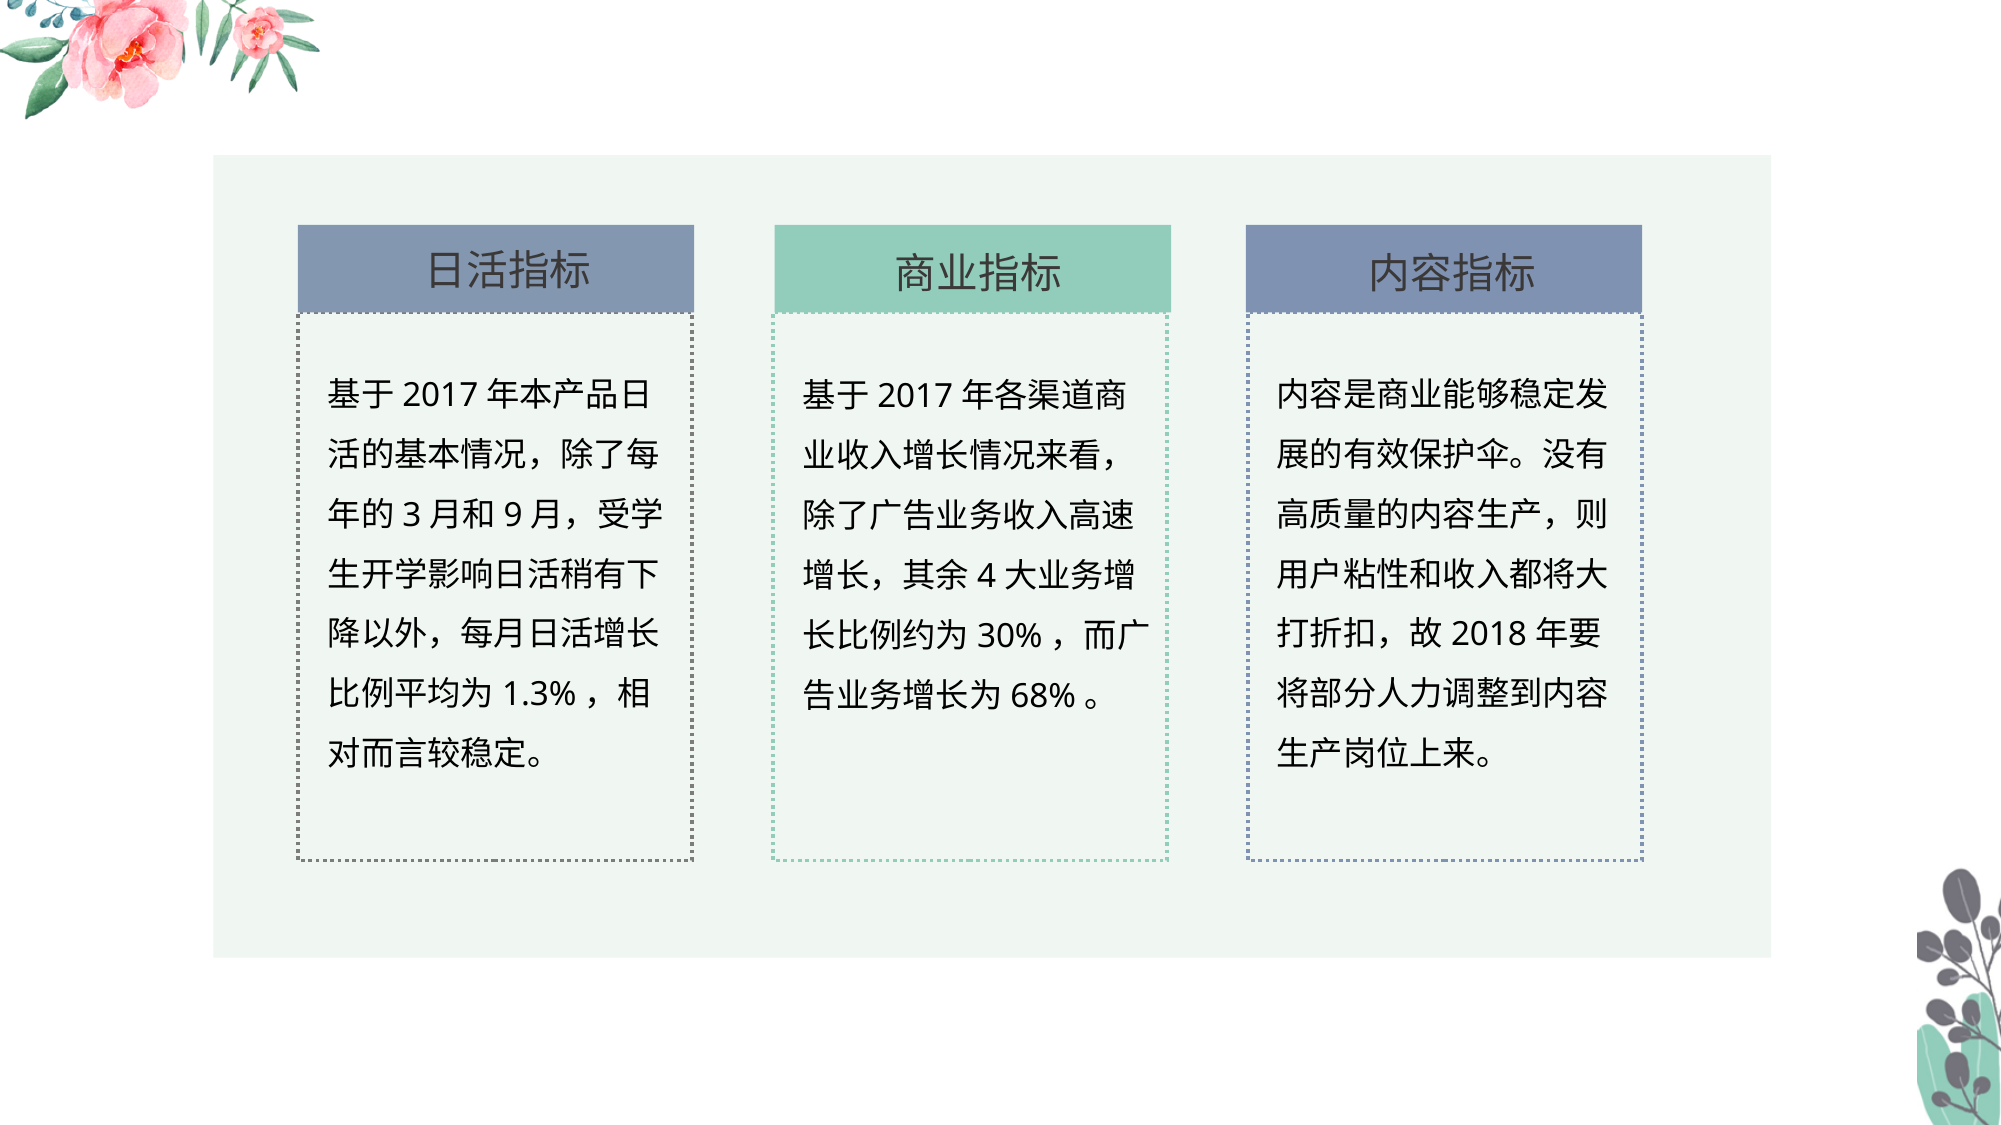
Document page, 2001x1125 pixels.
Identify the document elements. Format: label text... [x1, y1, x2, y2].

text_box 基于2017年各渠道商业收入增长情况来看，除了广告业务收入高速增长，其余4大业务增长比例约为30%，而广告业务增长为68%。 [788, 347, 1168, 722]
text_box 基于2017年本产品日活的基本情况，除了每年的3月和9月，受学生开学影响日活稍有下降以外，每月日活增长比例平均为1.3%，相对而言较稳定。 [313, 345, 693, 780]
picture [0, 0, 327, 156]
text_box [1247, 313, 1643, 861]
text_box [297, 224, 695, 313]
text_box [212, 154, 1772, 959]
picture [1917, 860, 2001, 1125]
text_box [774, 224, 1172, 313]
text_box [772, 311, 1168, 861]
text_box [297, 313, 693, 861]
text_box 日活指标 [409, 236, 607, 302]
text_box 商业指标 [880, 239, 1077, 305]
text_box [1245, 224, 1643, 313]
text_box 内容是商业能够稳定发展的有效保护伞。没有高质量的内容生产，则用户粘性和收入都将大打折扣，故2018年要将部分人力调整到内容生产岗位上来。 [1262, 345, 1642, 780]
text_box 内容指标 [1354, 239, 1551, 305]
